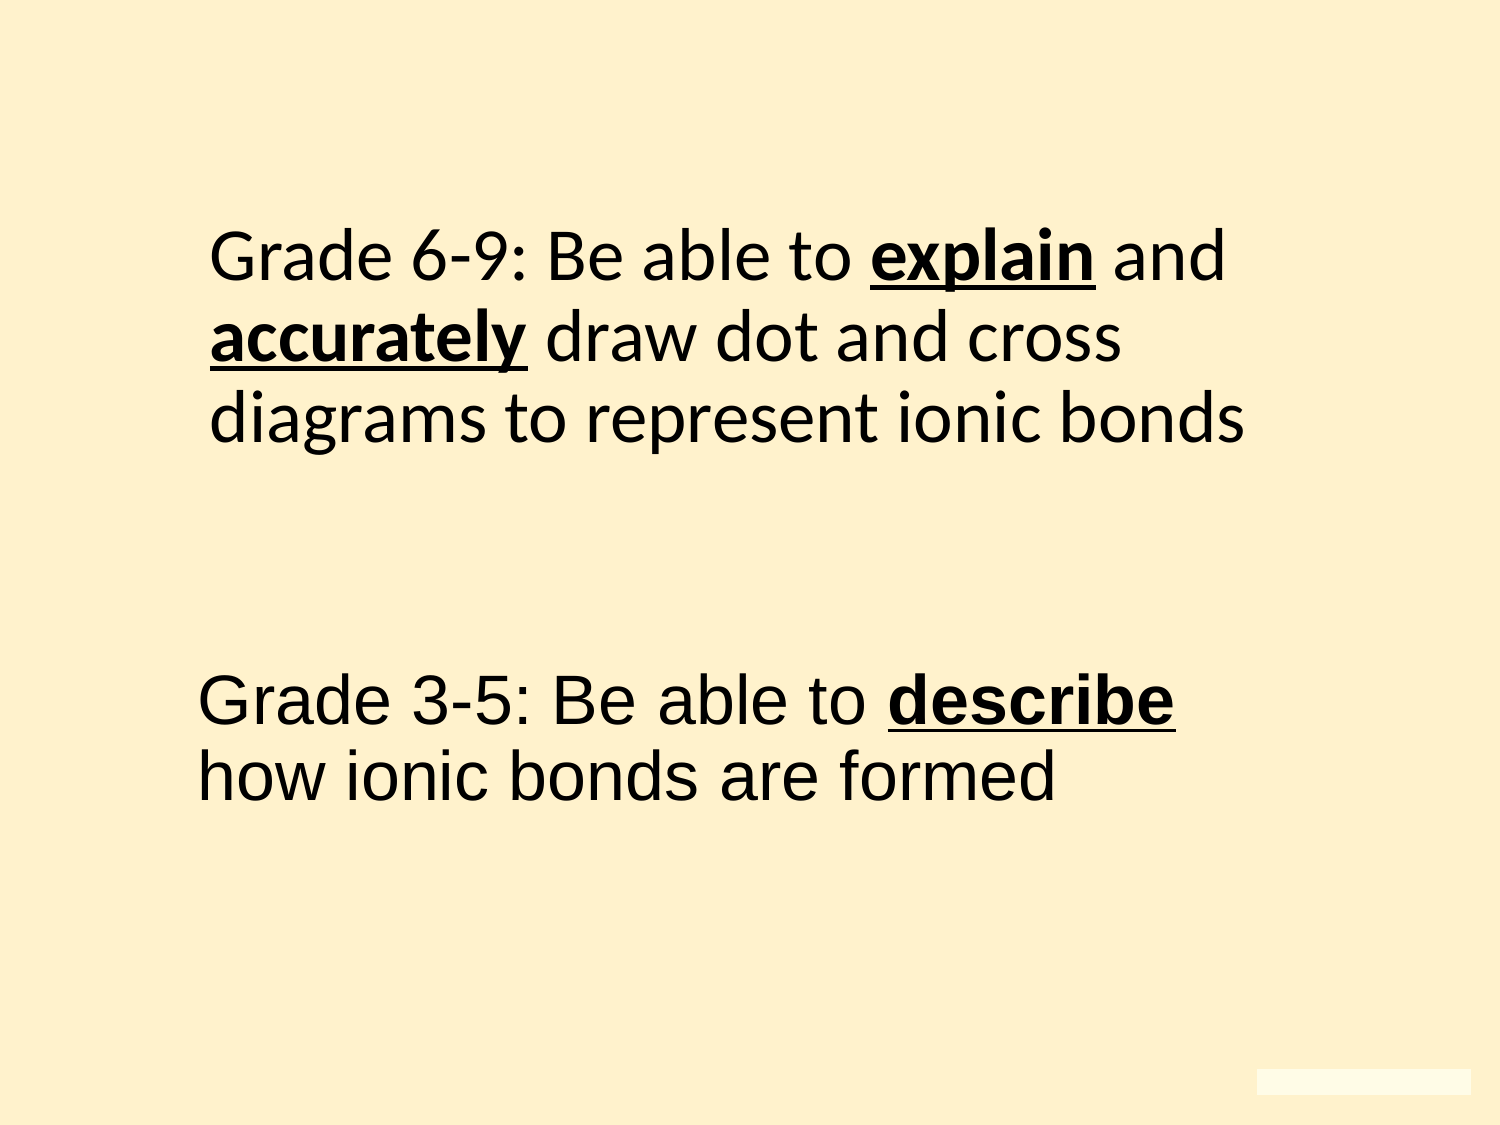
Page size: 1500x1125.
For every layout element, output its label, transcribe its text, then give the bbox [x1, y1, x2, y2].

list Grade 6-9: Be able to explain and accurately draw dot and cross diagrams to represent ionic bonds [194, 208, 1306, 449]
list Grade 3-5: Be able to describe how ionic bonds are formed [183, 656, 1194, 898]
text_box [1257, 1069, 1471, 1095]
